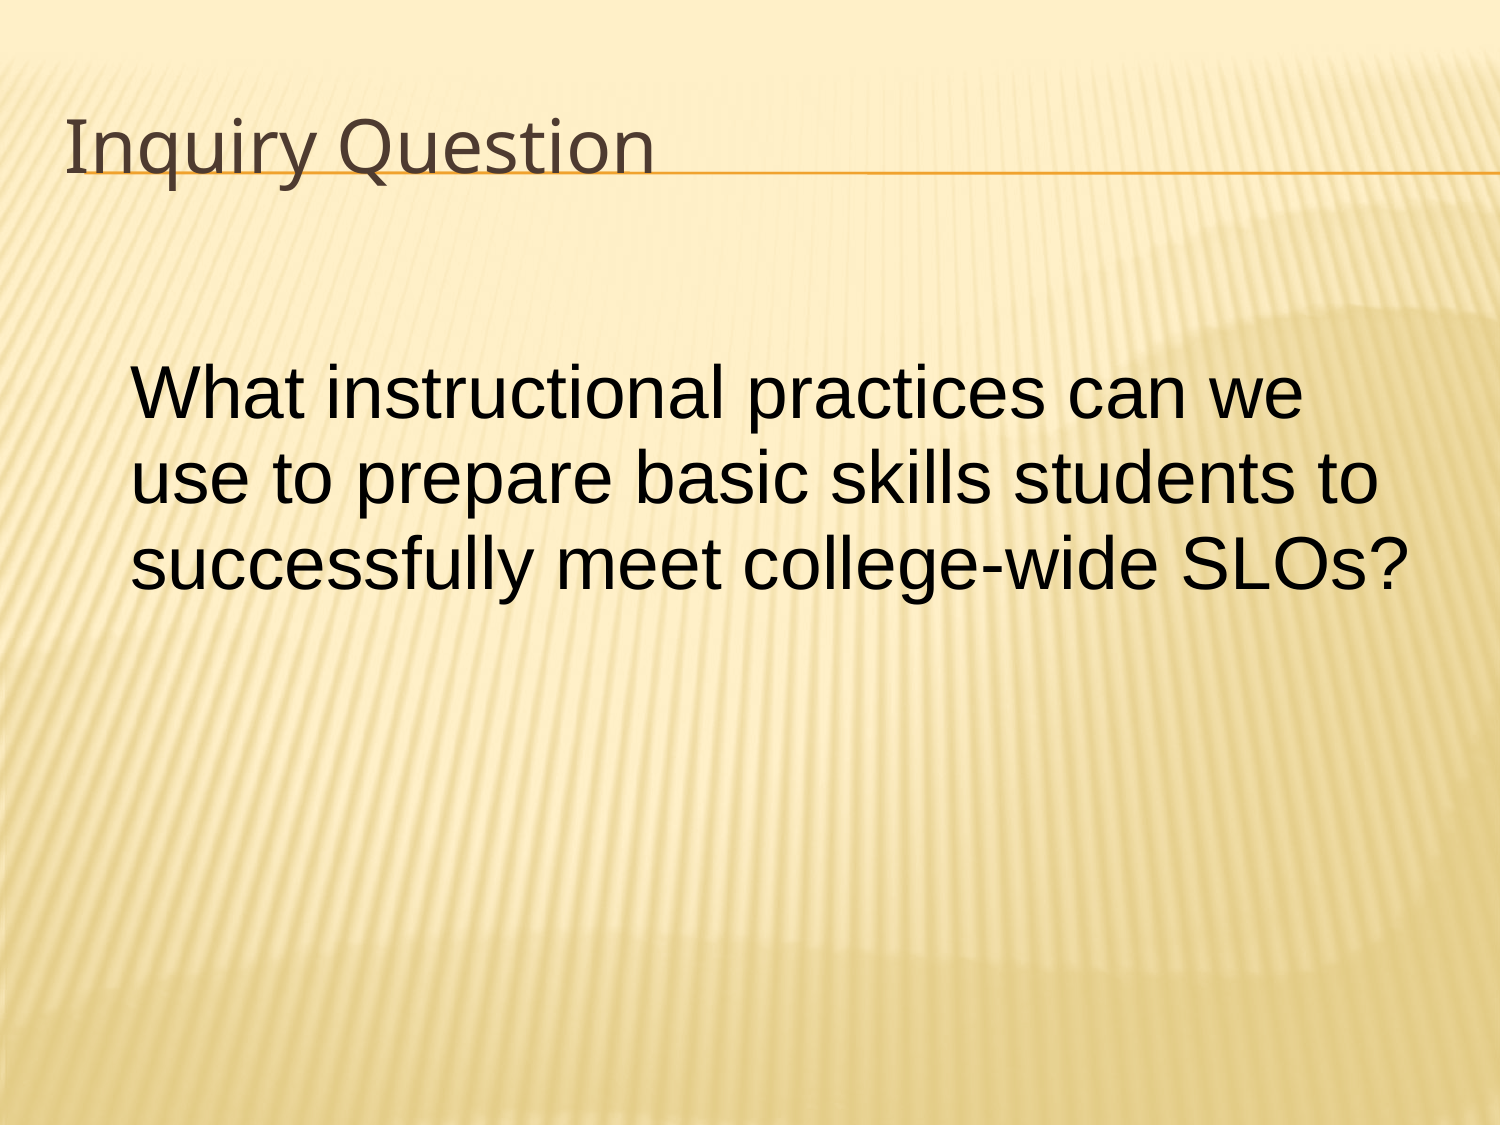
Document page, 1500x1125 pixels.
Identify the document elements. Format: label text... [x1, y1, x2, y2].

list What instructional practices can we use to prepare basic skills students to successfully meet college-wide SLOs? [50, 254, 1500, 1125]
title Inquiry Question [50, 75, 1475, 213]
